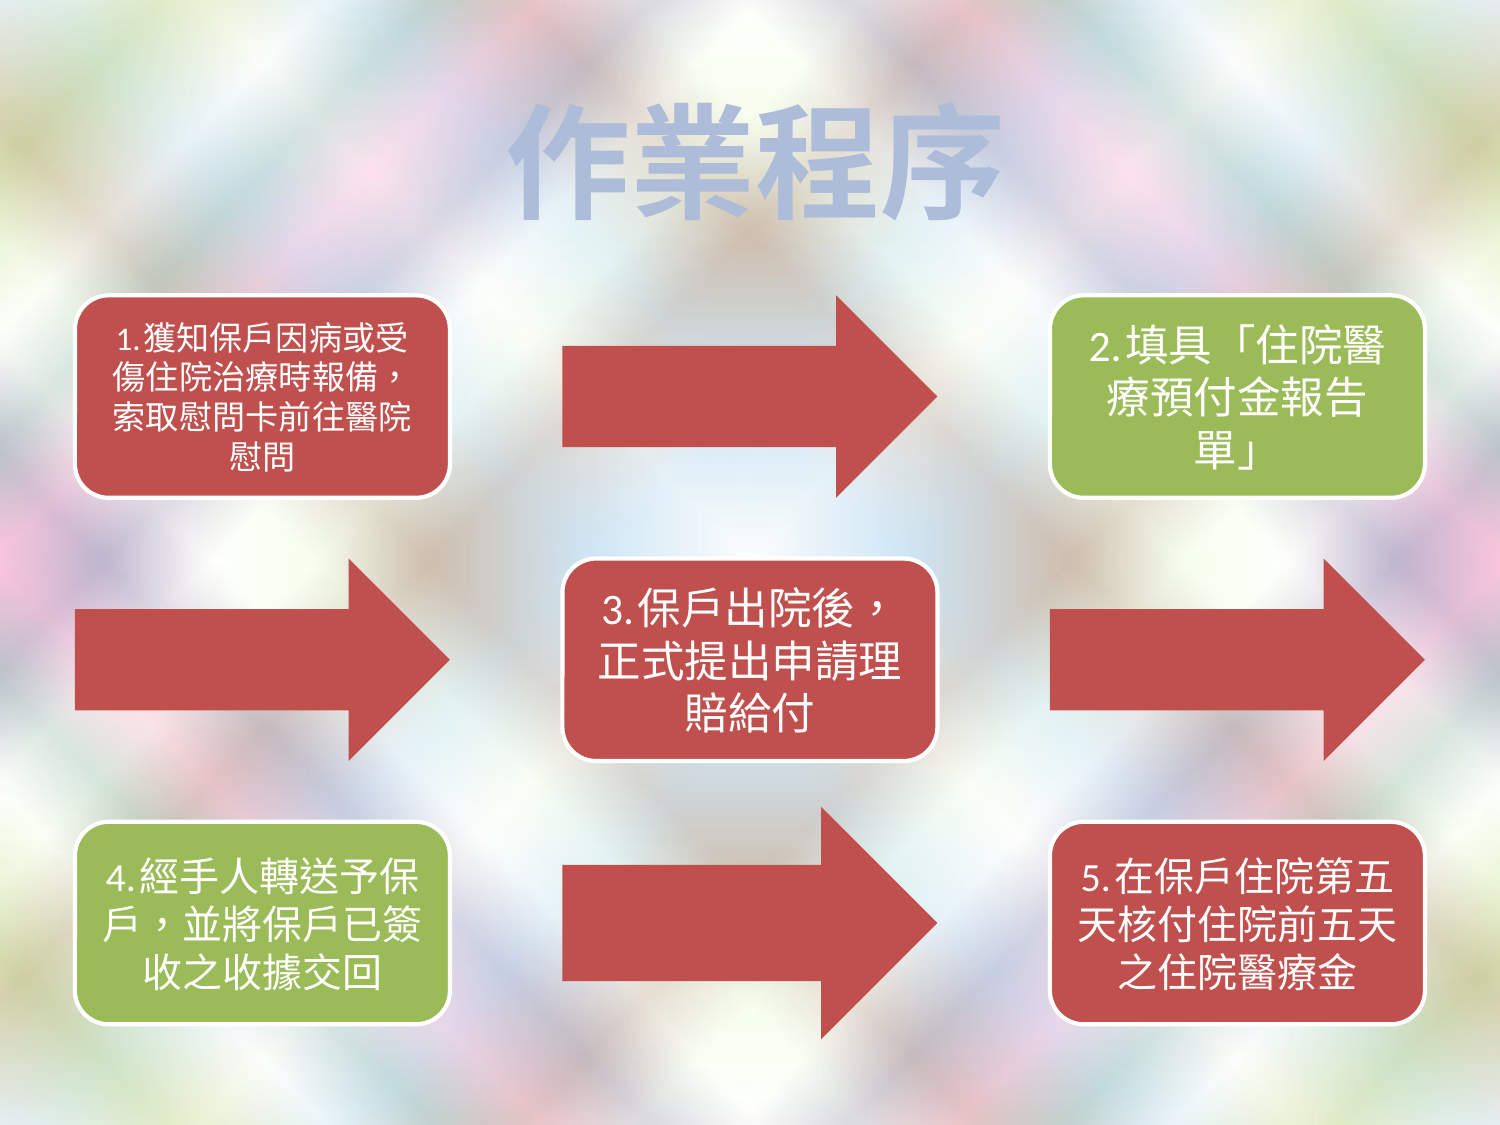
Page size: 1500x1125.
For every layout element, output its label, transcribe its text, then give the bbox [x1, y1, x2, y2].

picture [0, 0, 1500, 1125]
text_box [74, 295, 1426, 1005]
title 作業程序 [106, 59, 1406, 260]
